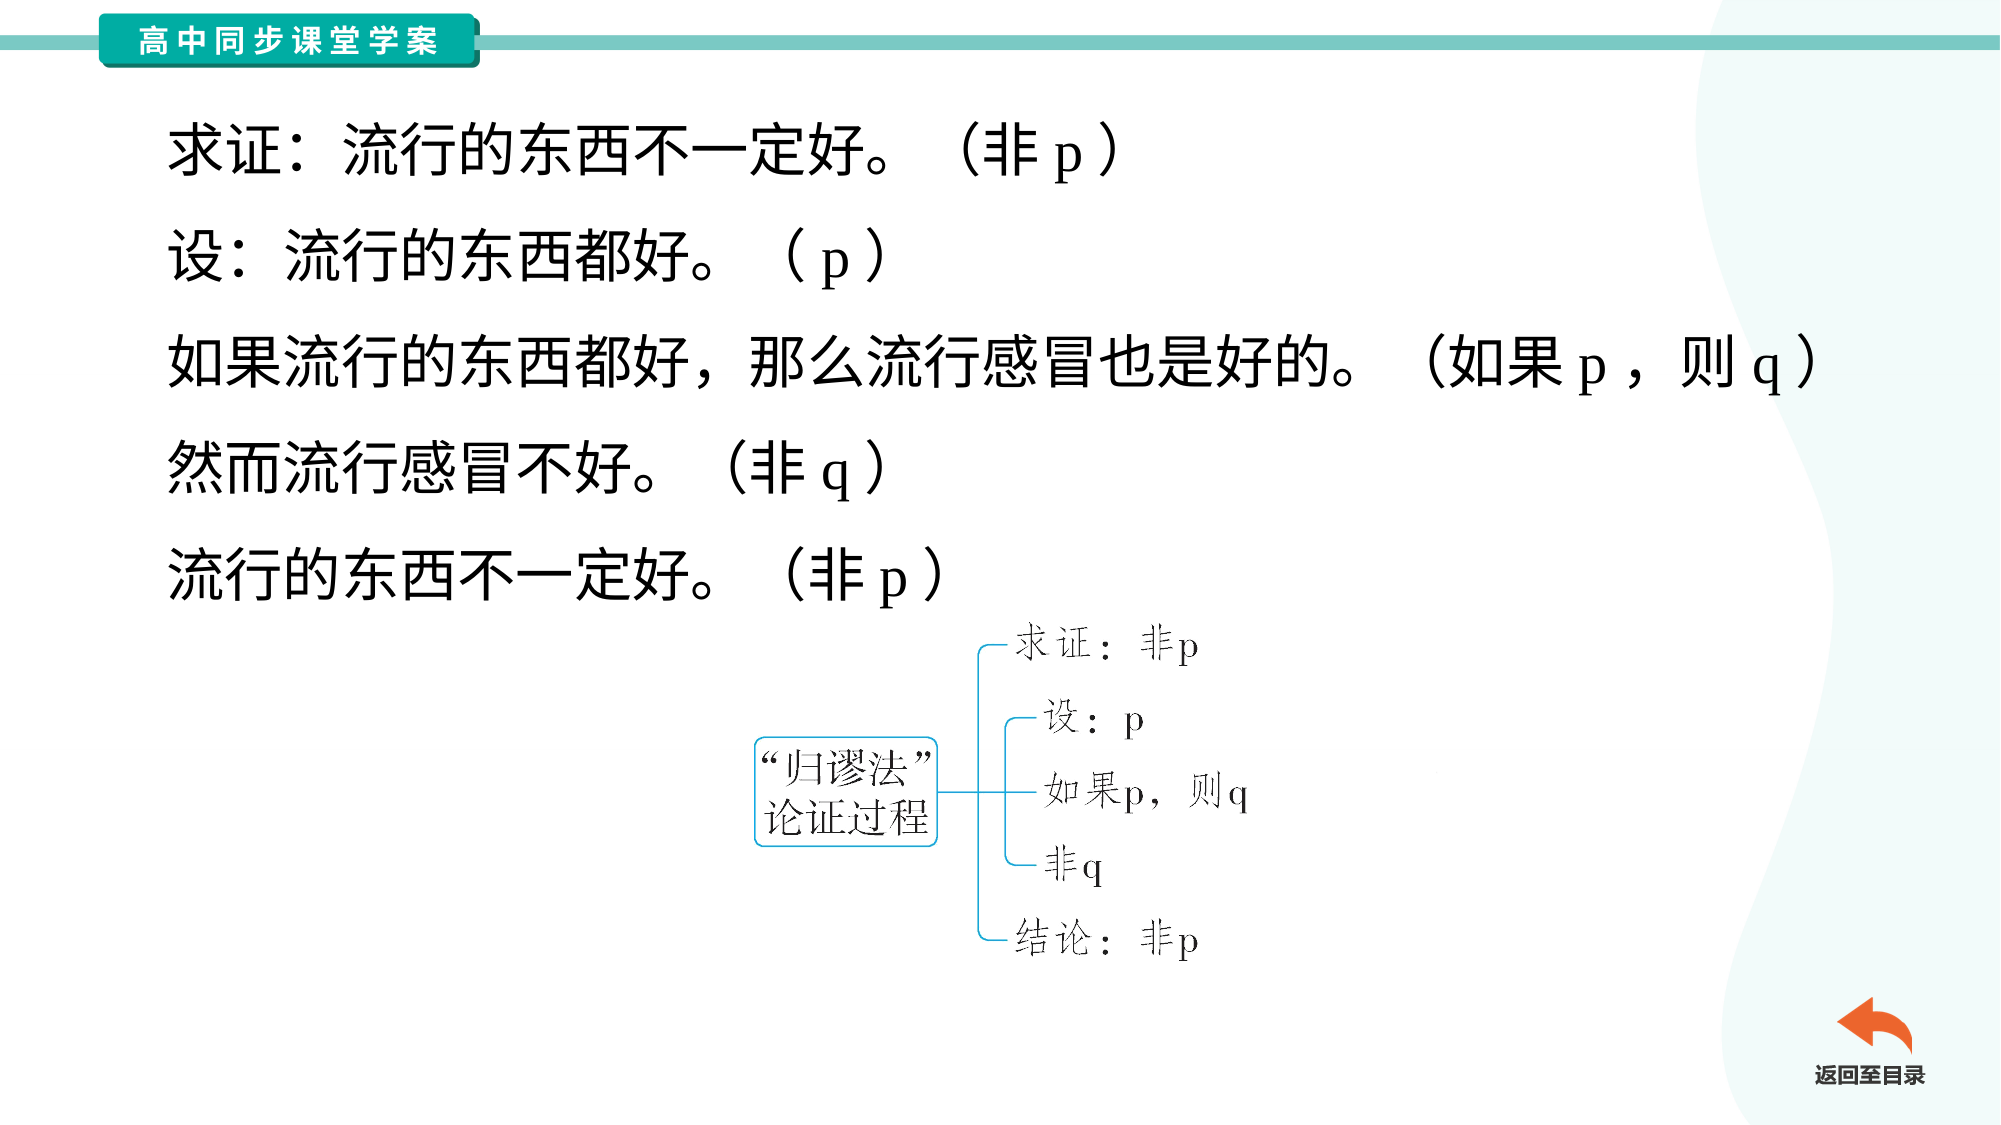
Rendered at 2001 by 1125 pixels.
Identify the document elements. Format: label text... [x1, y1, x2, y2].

text_box 求证：流行的东西不一定好。（非p） 设：流行的东西都好。（p） 如果流行的东西都好，那么流行感冒也是好的。（如果p，则q） 然而流行感冒不好。（非q） 流行的东西不一定好。（非p） [100, 76, 1899, 608]
picture [0, 0, 2000, 1125]
